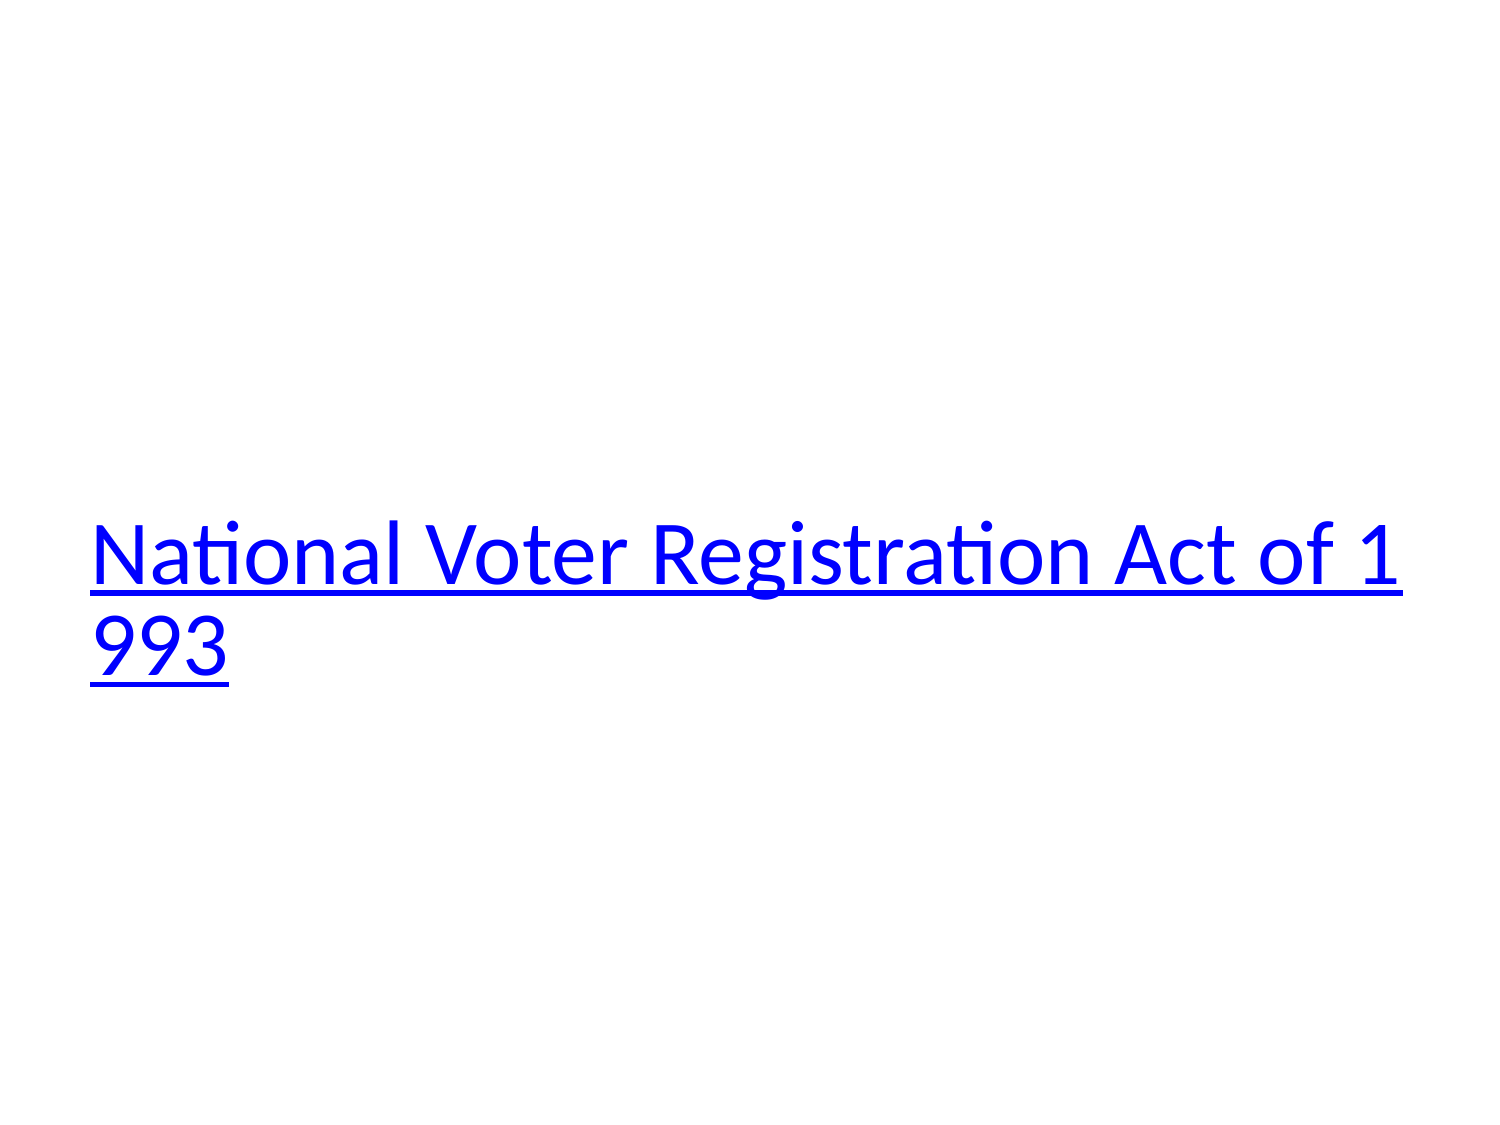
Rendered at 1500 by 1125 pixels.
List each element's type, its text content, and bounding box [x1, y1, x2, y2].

title National Voter Registration Act of 1993 [74, 44, 1426, 1051]
